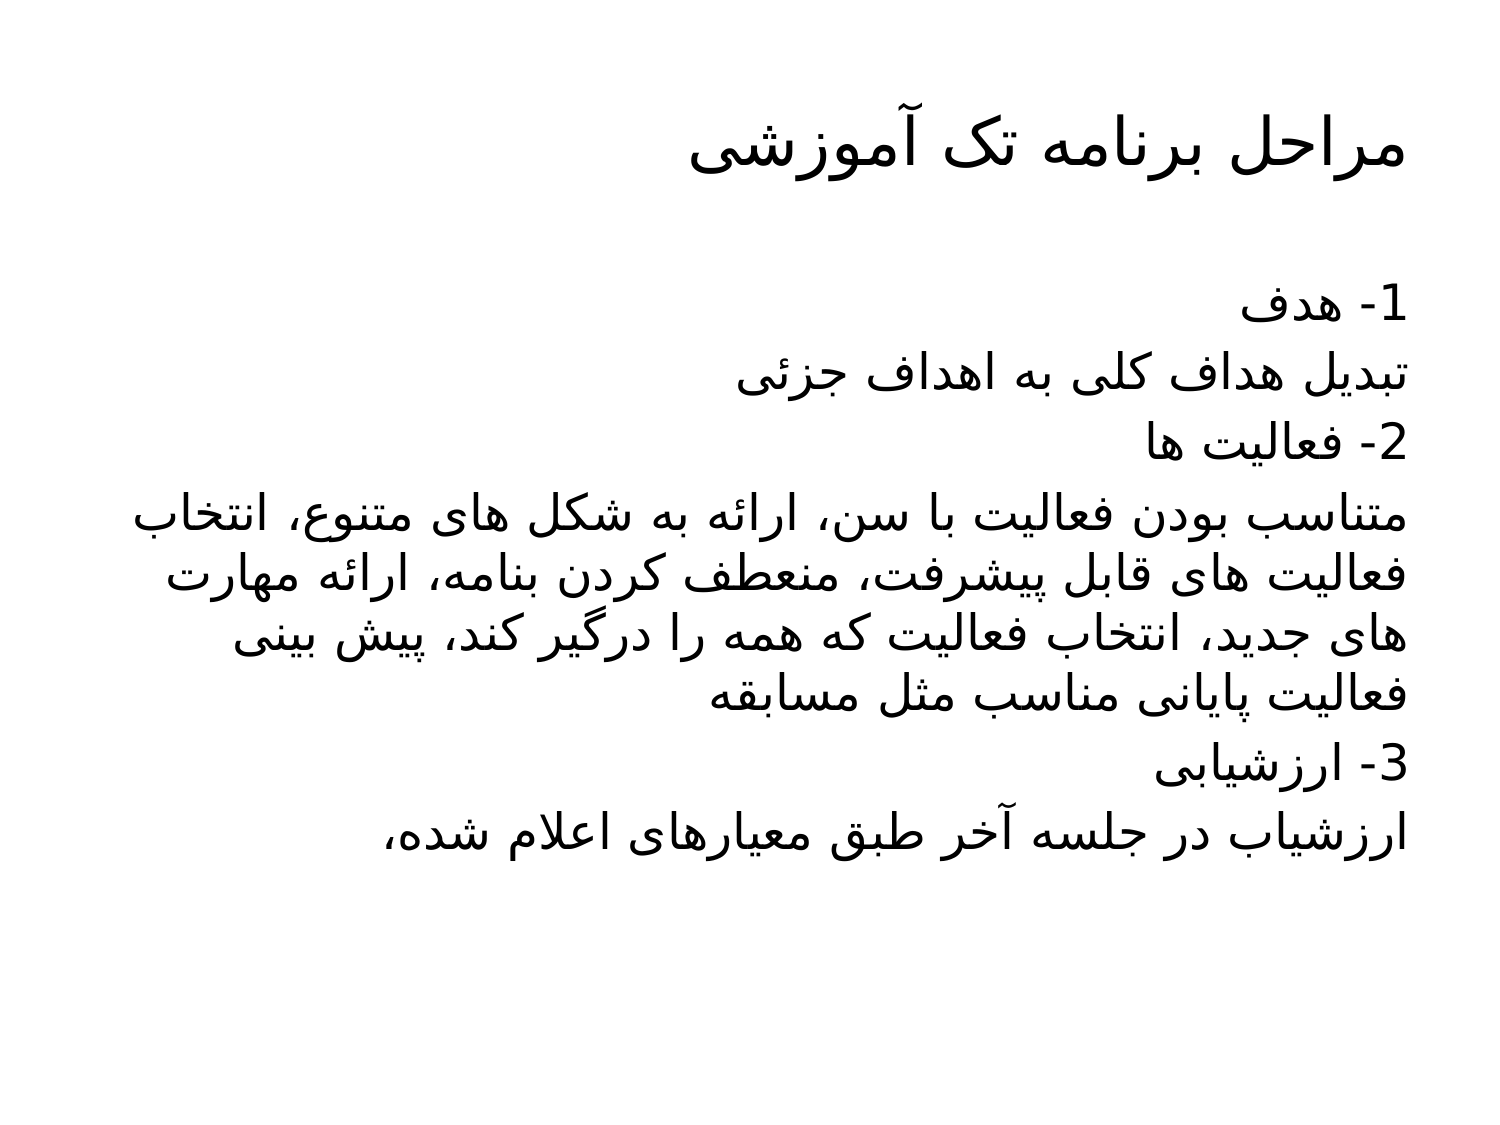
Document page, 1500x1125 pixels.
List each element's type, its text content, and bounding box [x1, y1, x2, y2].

list 1- هدف تبدیل هداف کلی به اهداف جزئی 2- فعالیت ها متناسب بودن فعالیت با سن، ارائه به شکل های متنوع، انتخاب فعالیت های قابل پیشرفت، منعطف کردن بنامه، ارائه مهارت های جدید، انتخاب فعالیت که همه را درگیر کند، پیش بینی فعالیت پایانی مناسب مثل مسابقه 3- ارزشیابی ارزشیاب در جلسه آخر طبق معیارهای اعلام شده، [75, 262, 1425, 1005]
title مراحل برنامه تک آموزشی [75, 45, 1425, 233]
